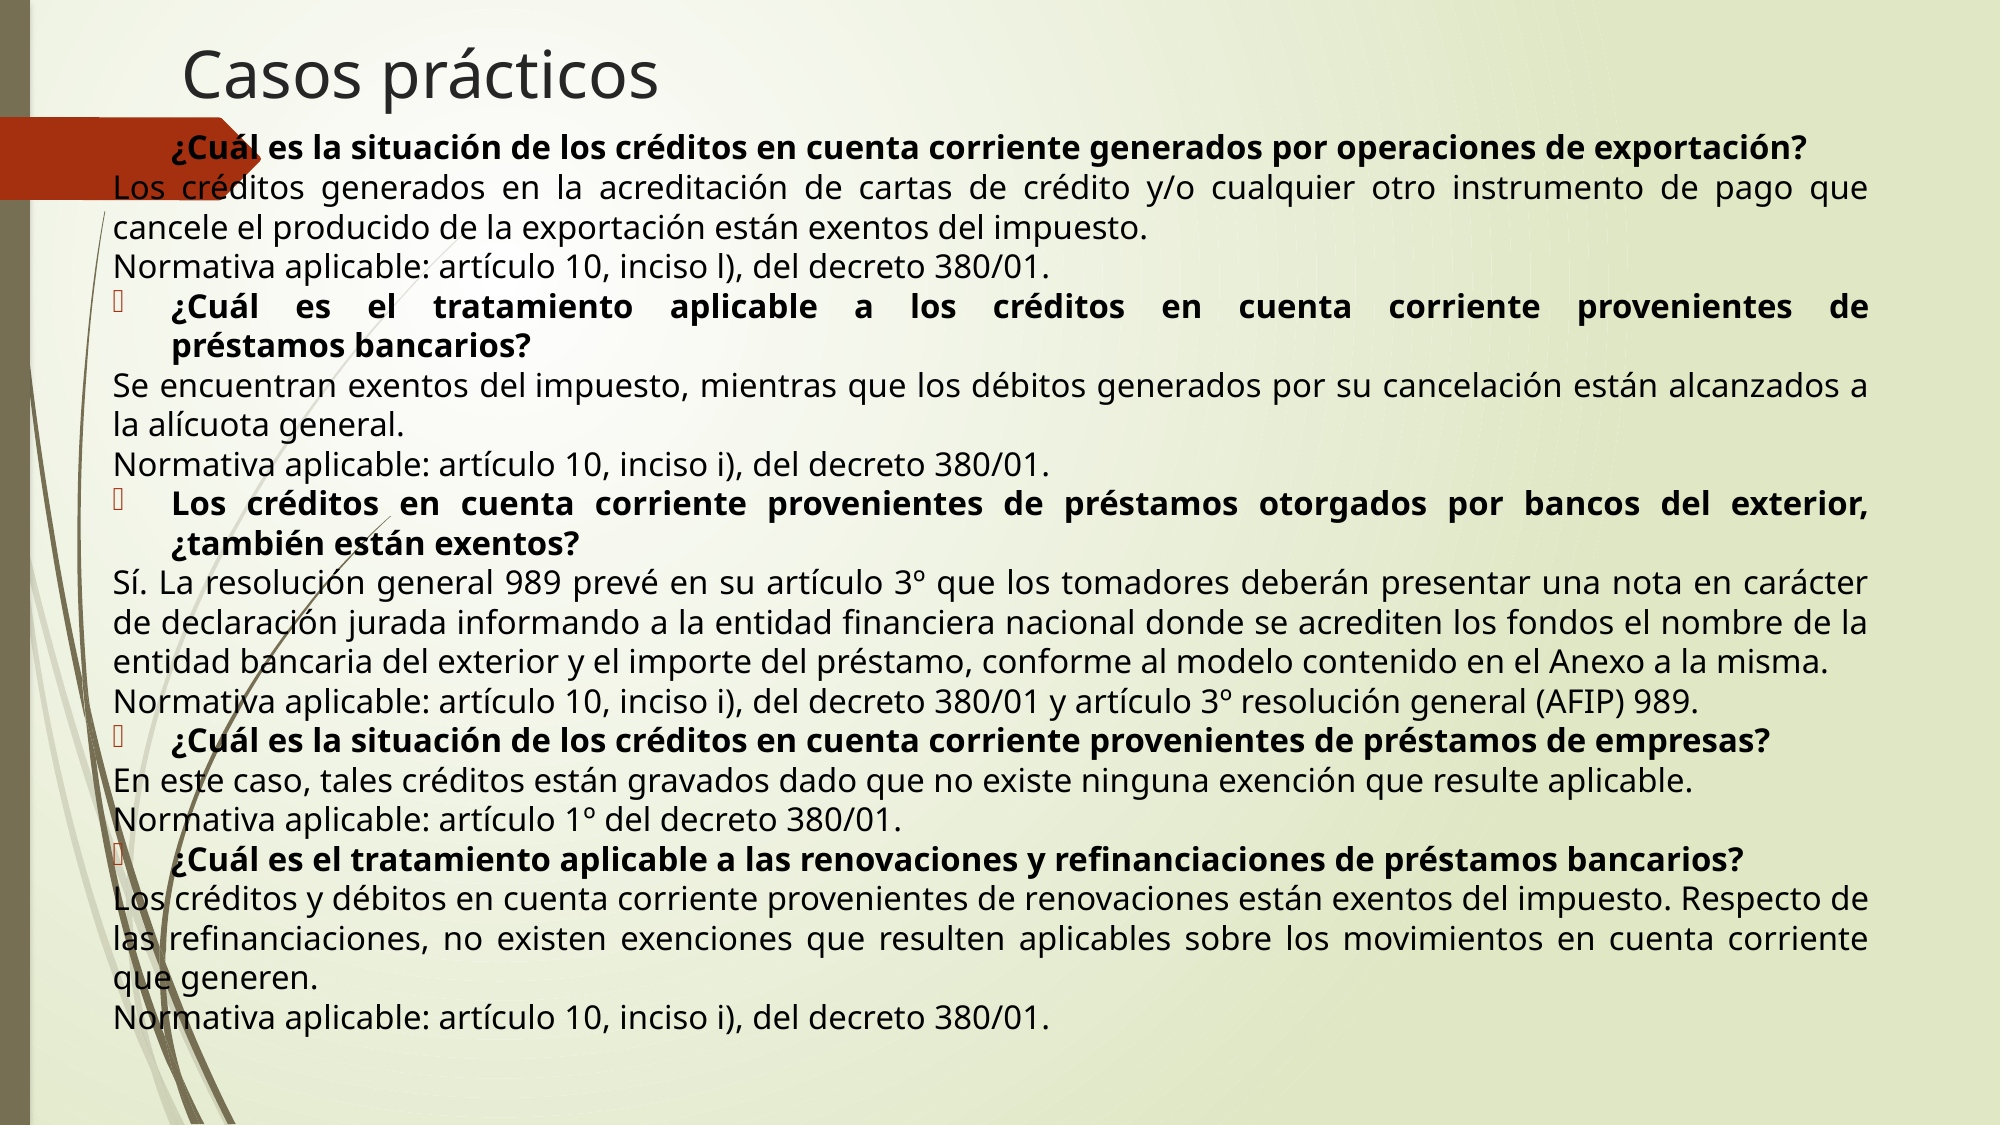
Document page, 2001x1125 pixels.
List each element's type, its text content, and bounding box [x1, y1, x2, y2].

title Casos prácticos [166, 25, 1888, 119]
list ¿Cuál es la situación de los créditos en cuenta corriente generados por operaciones de exportación? Los créditos generados en la acreditación de cartas de crédito y/o cualquier otro instrumento de pago que cancele el producido de la exportación están exentos del impuesto. Normativa aplicable: artículo 10, inciso l), del decreto 380/01. ¿Cuál es el tratamiento aplicable a los créditos en cuenta corriente provenientes de préstamos bancarios? Se encuentran exentos del impuesto, mientras que los débitos generados por su cancelación están alcanzados a la alícuota general. Normativa aplicable: artículo 10, inciso i), del decreto 380/01. Los créditos en cuenta corriente provenientes de préstamos otorgados por bancos del exterior, ¿también están exentos? Sí. La resolución general 989 prevé en su artículo 3º que los tomadores deberán presentar una nota en carácter de declaración jurada informando a la entidad financiera nacional donde se acrediten los fondos el nombre de la entidad bancaria del exterior y el importe del préstamo, conforme al modelo contenido en el Anexo a la misma. Normativa aplicable: artículo 10, inciso i), del decreto 380/01 y artículo 3º resolución general (AFIP) 989. ¿Cuál es la situación de los créditos en cuenta corriente provenientes de préstamos de empresas? En este caso, tales créditos están gravados dado que no existe ninguna exención que resulte aplicable. Normativa aplicable: artículo 1º del decreto 380/01. ¿Cuál es el tratamiento aplicable a las renovaciones y refinanciaciones de préstamos bancarios? Los créditos y débitos en cuenta corriente provenientes de renovaciones están exentos del impuesto. Respecto de las refinanciaciones, no existen exenciones que resulten aplicables sobre los movimientos en cuenta corriente que generen. Normativa aplicable: artículo 10, inciso i), del decreto 380/01. [97, 119, 1888, 1064]
